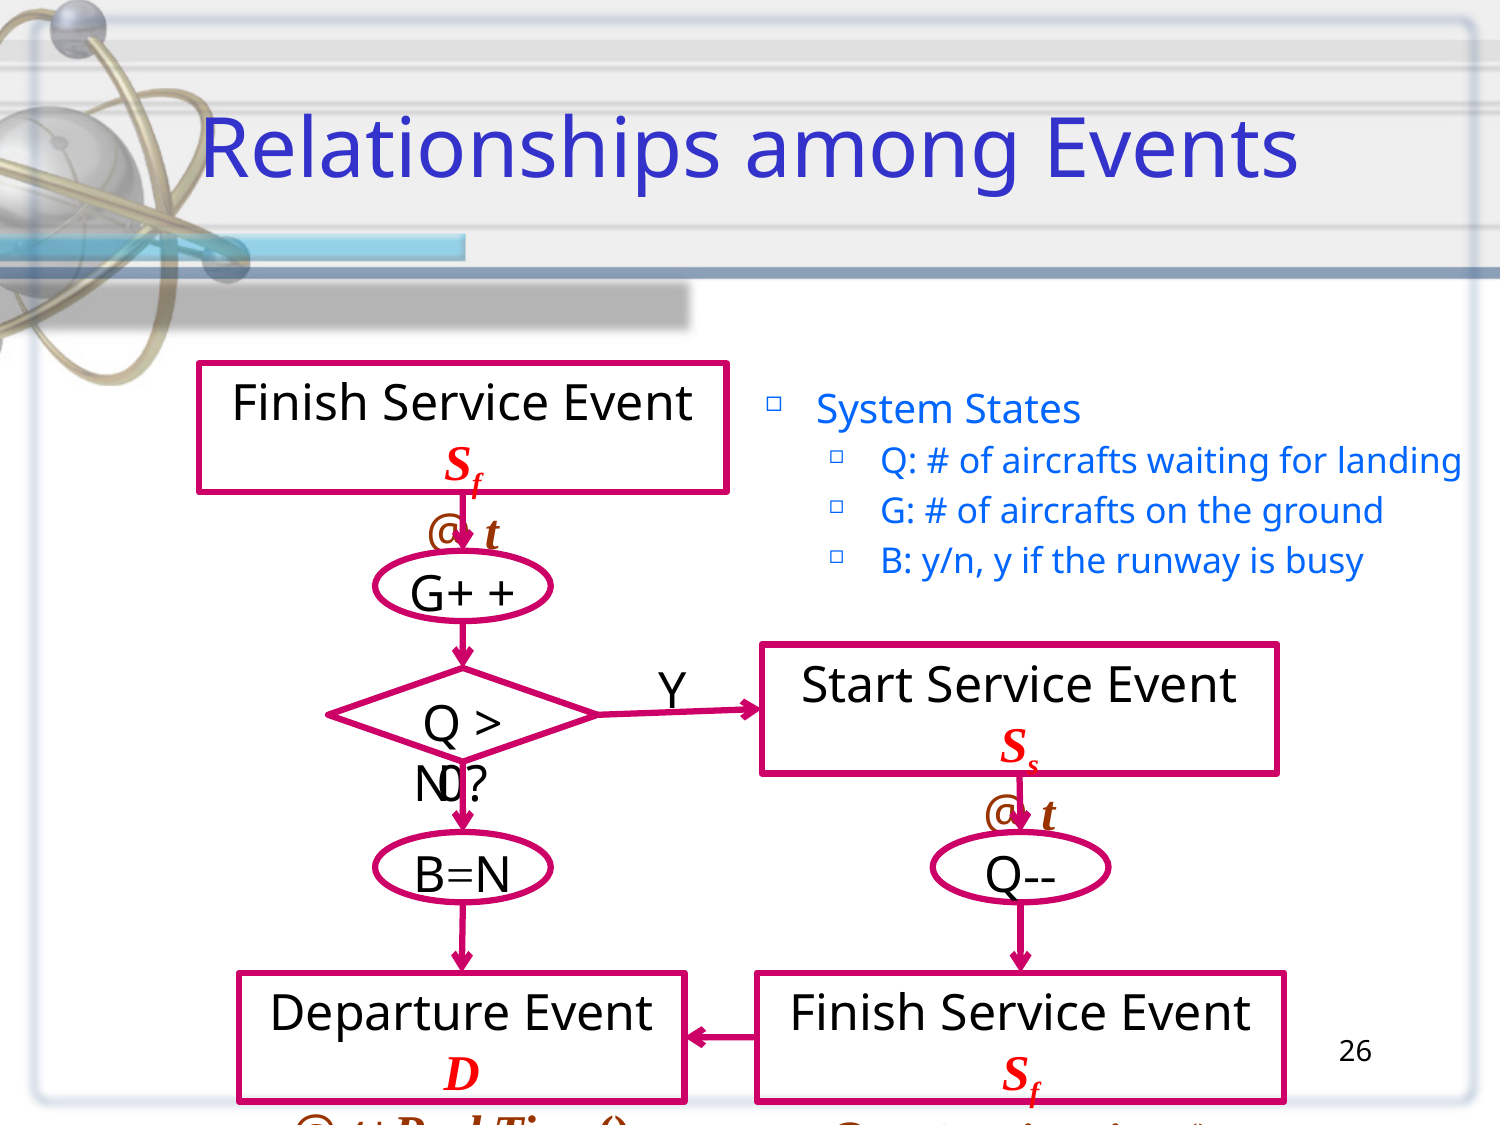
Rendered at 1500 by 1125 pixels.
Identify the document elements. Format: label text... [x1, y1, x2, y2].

picture [0, 0, 1500, 1125]
text_box Departure Event D @ t+ParkTime() [239, 972, 685, 1102]
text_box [590, 644, 1278, 774]
text_box System States Q: # of aircrafts waiting for landing G: # of aircrafts on the ground B: y/n, y if the runway is busy [749, 374, 1500, 621]
text_box Finish Service Event Sf @ t [199, 363, 727, 493]
title Relationships among Events [112, 49, 1388, 238]
slide_number 26 [1289, 1024, 1388, 1101]
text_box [756, 902, 1285, 1102]
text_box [374, 492, 552, 622]
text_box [327, 620, 598, 762]
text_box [374, 744, 552, 903]
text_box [932, 773, 1109, 900]
